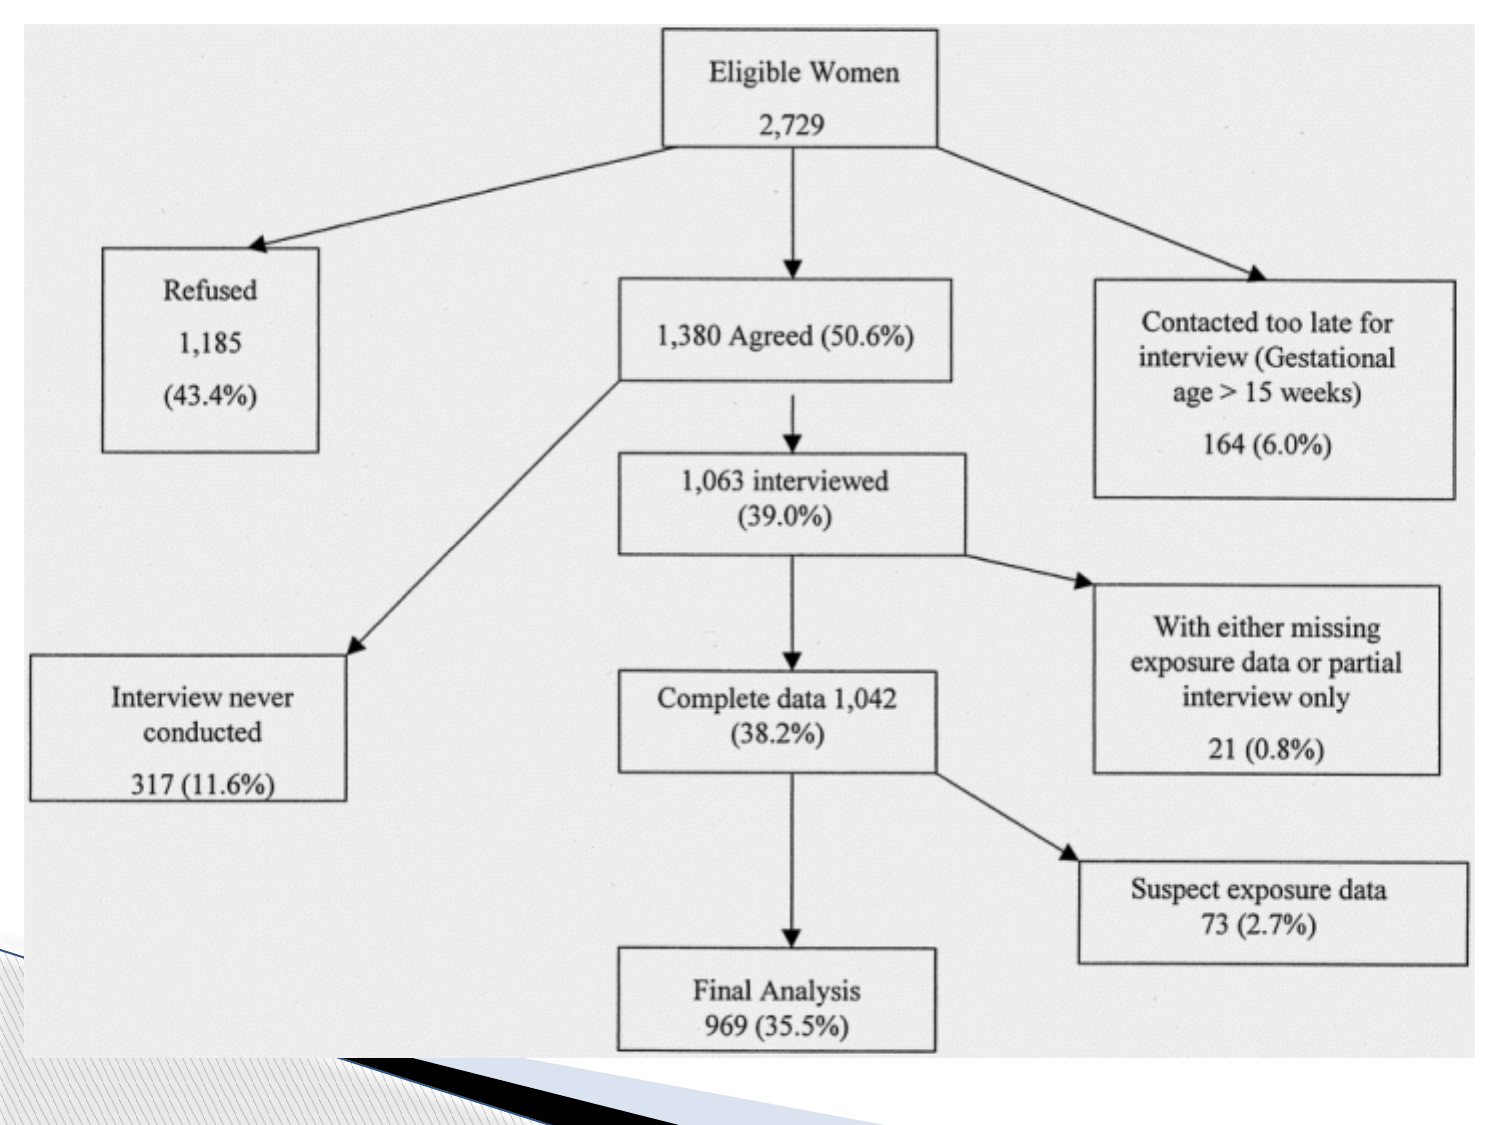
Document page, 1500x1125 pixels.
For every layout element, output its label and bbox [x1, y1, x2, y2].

picture [24, 24, 1476, 1059]
